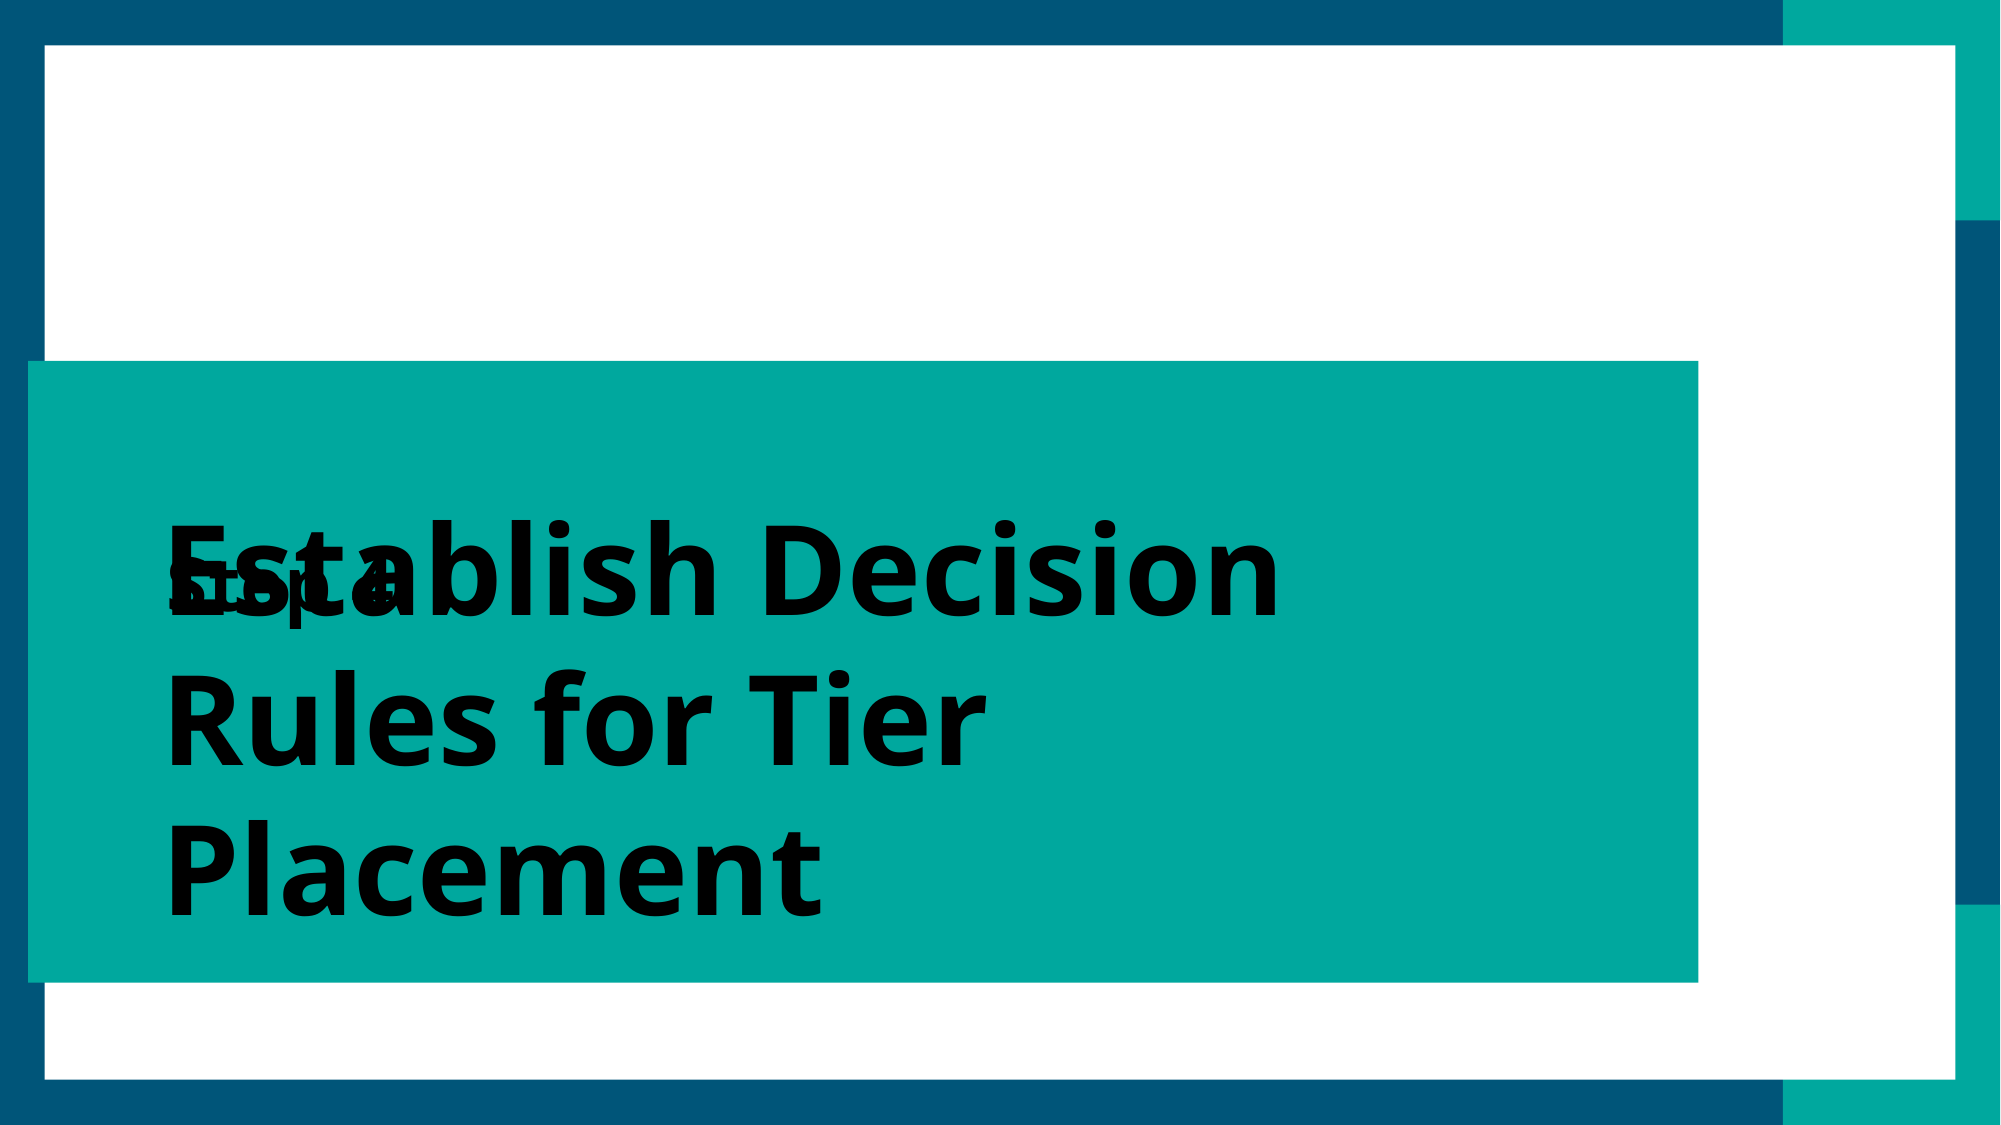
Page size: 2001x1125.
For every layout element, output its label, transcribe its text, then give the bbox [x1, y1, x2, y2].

text_box Step 4 [151, 536, 1613, 643]
title Establish Decision Rules for Tier Placement [136, 280, 1597, 941]
